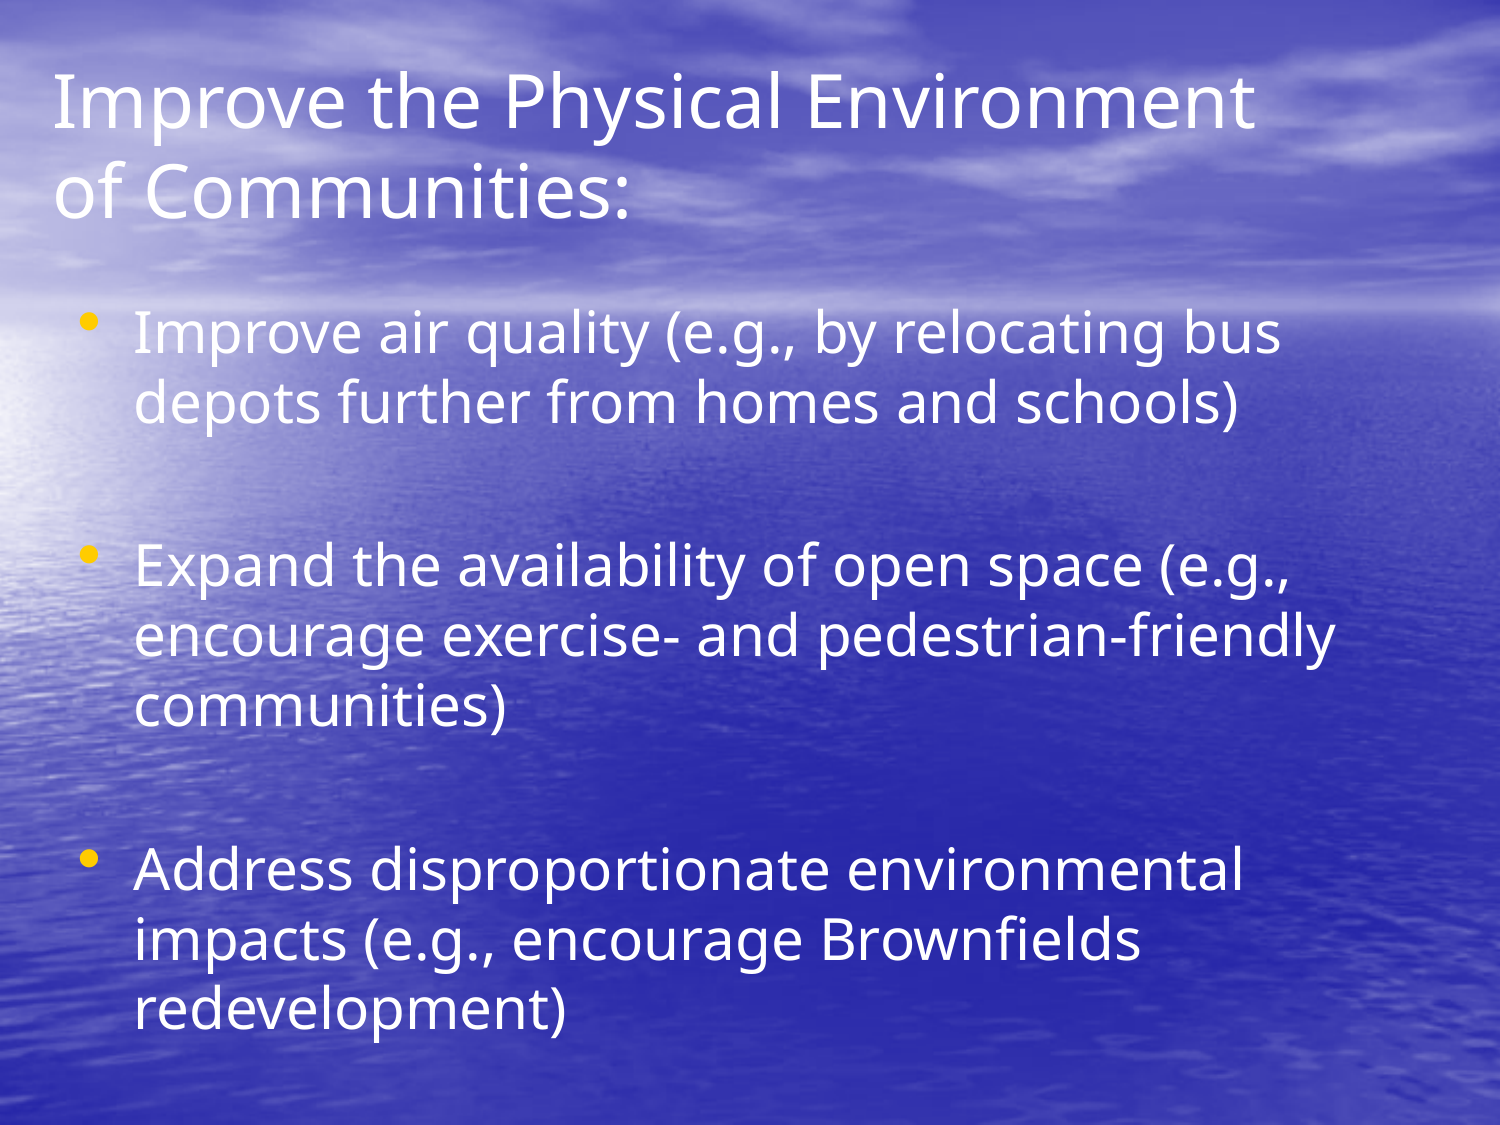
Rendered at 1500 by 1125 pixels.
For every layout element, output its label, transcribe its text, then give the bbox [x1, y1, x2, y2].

title Improve the Physical Environment of Communities: [37, 74, 1313, 213]
list Improve air quality (e.g., by relocating bus depots further from homes and schools) Expand the availability of open space (e.g., encourage exercise- and pedestrian-friendly communities) Address disproportionate environmental impacts (e.g., encourage Brownfields redevelopment) [62, 287, 1426, 1013]
